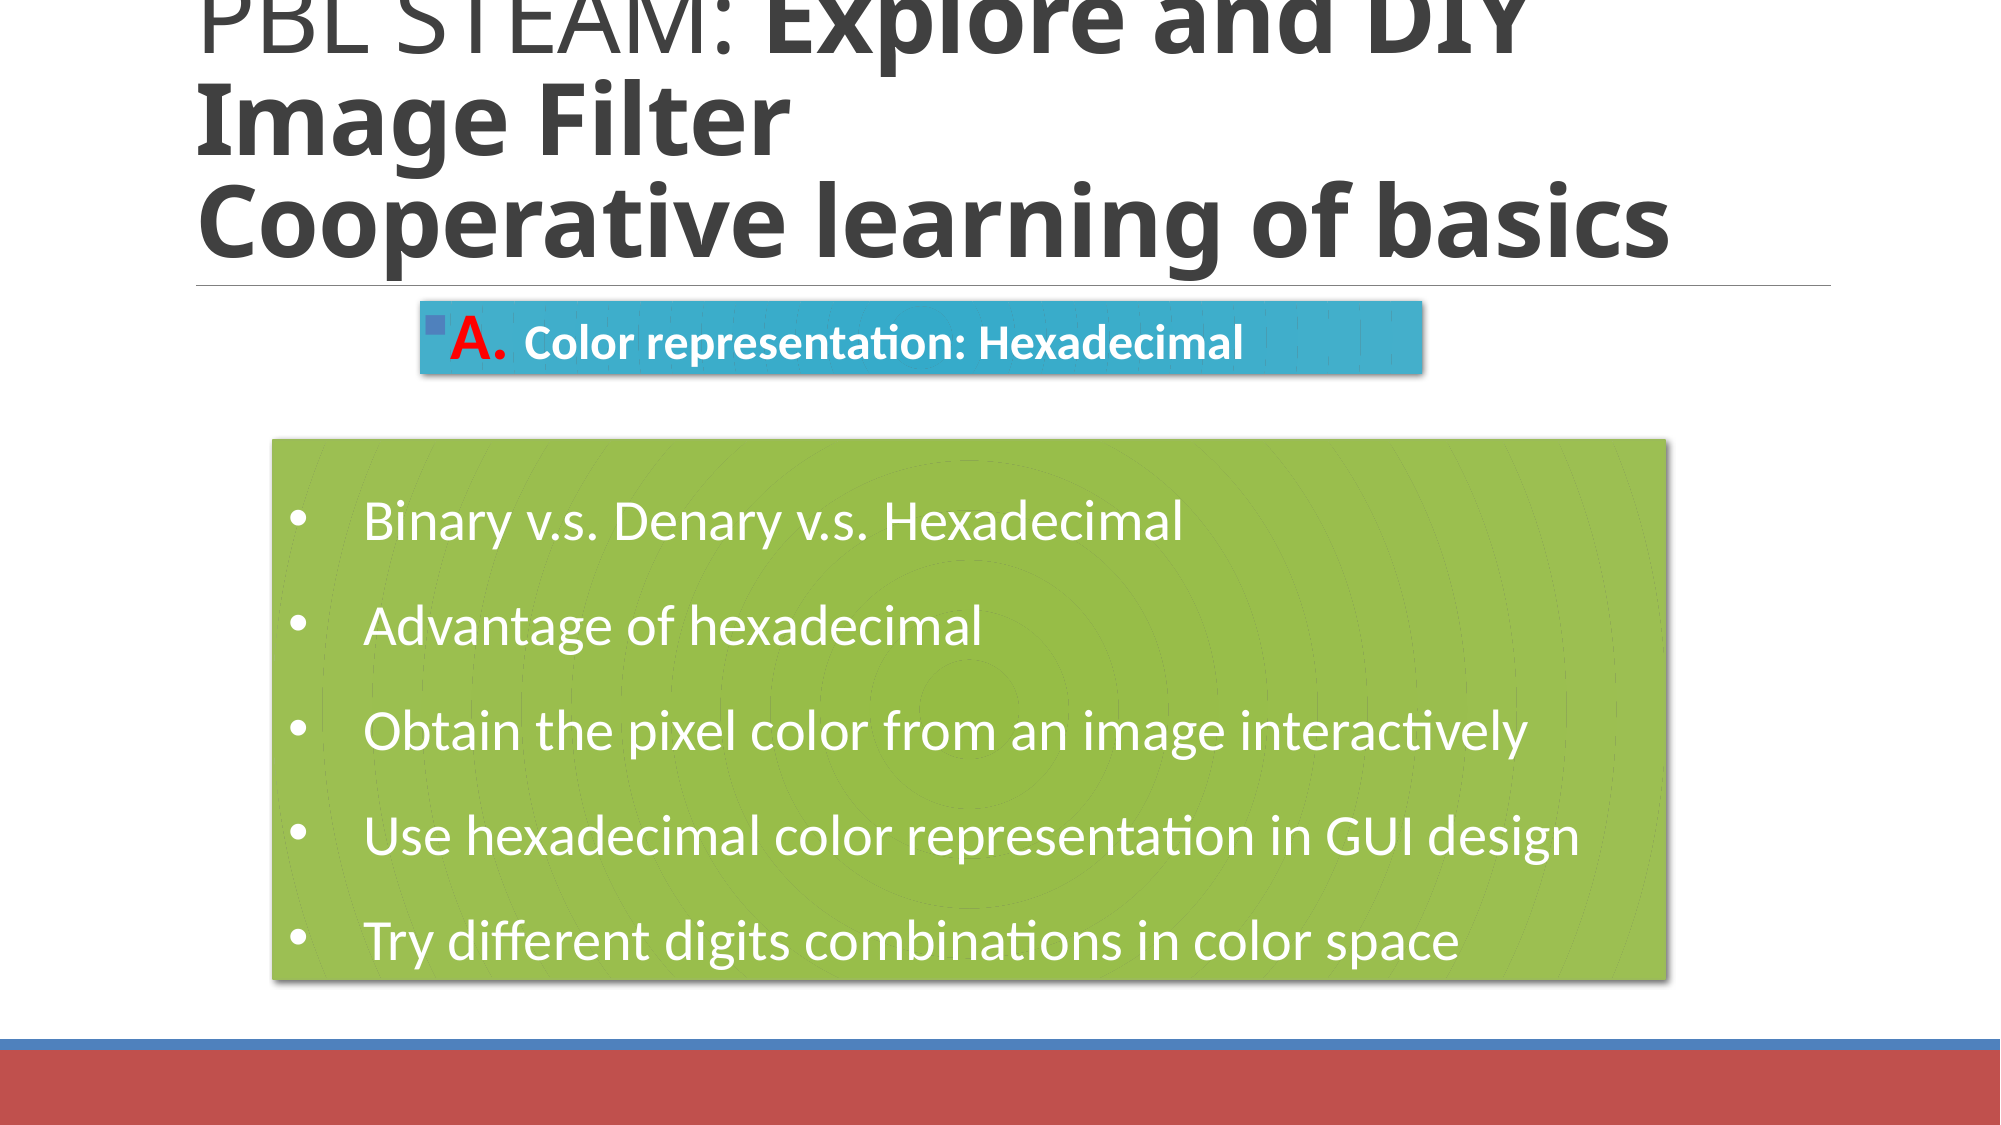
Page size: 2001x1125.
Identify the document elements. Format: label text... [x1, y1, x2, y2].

title PBL STEAM: Explore and DIY Image Filter Cooperative learning of basics [180, 47, 1830, 285]
text_box A. Color representation: Hexadecimal [420, 301, 1423, 374]
text_box Binary v.s. Denary v.s. Hexadecimal Advantage of hexadecimal Obtain the pixel color from an image interactively Use hexadecimal color representation in GUI design Try different digits combinations in color space [272, 439, 1666, 980]
